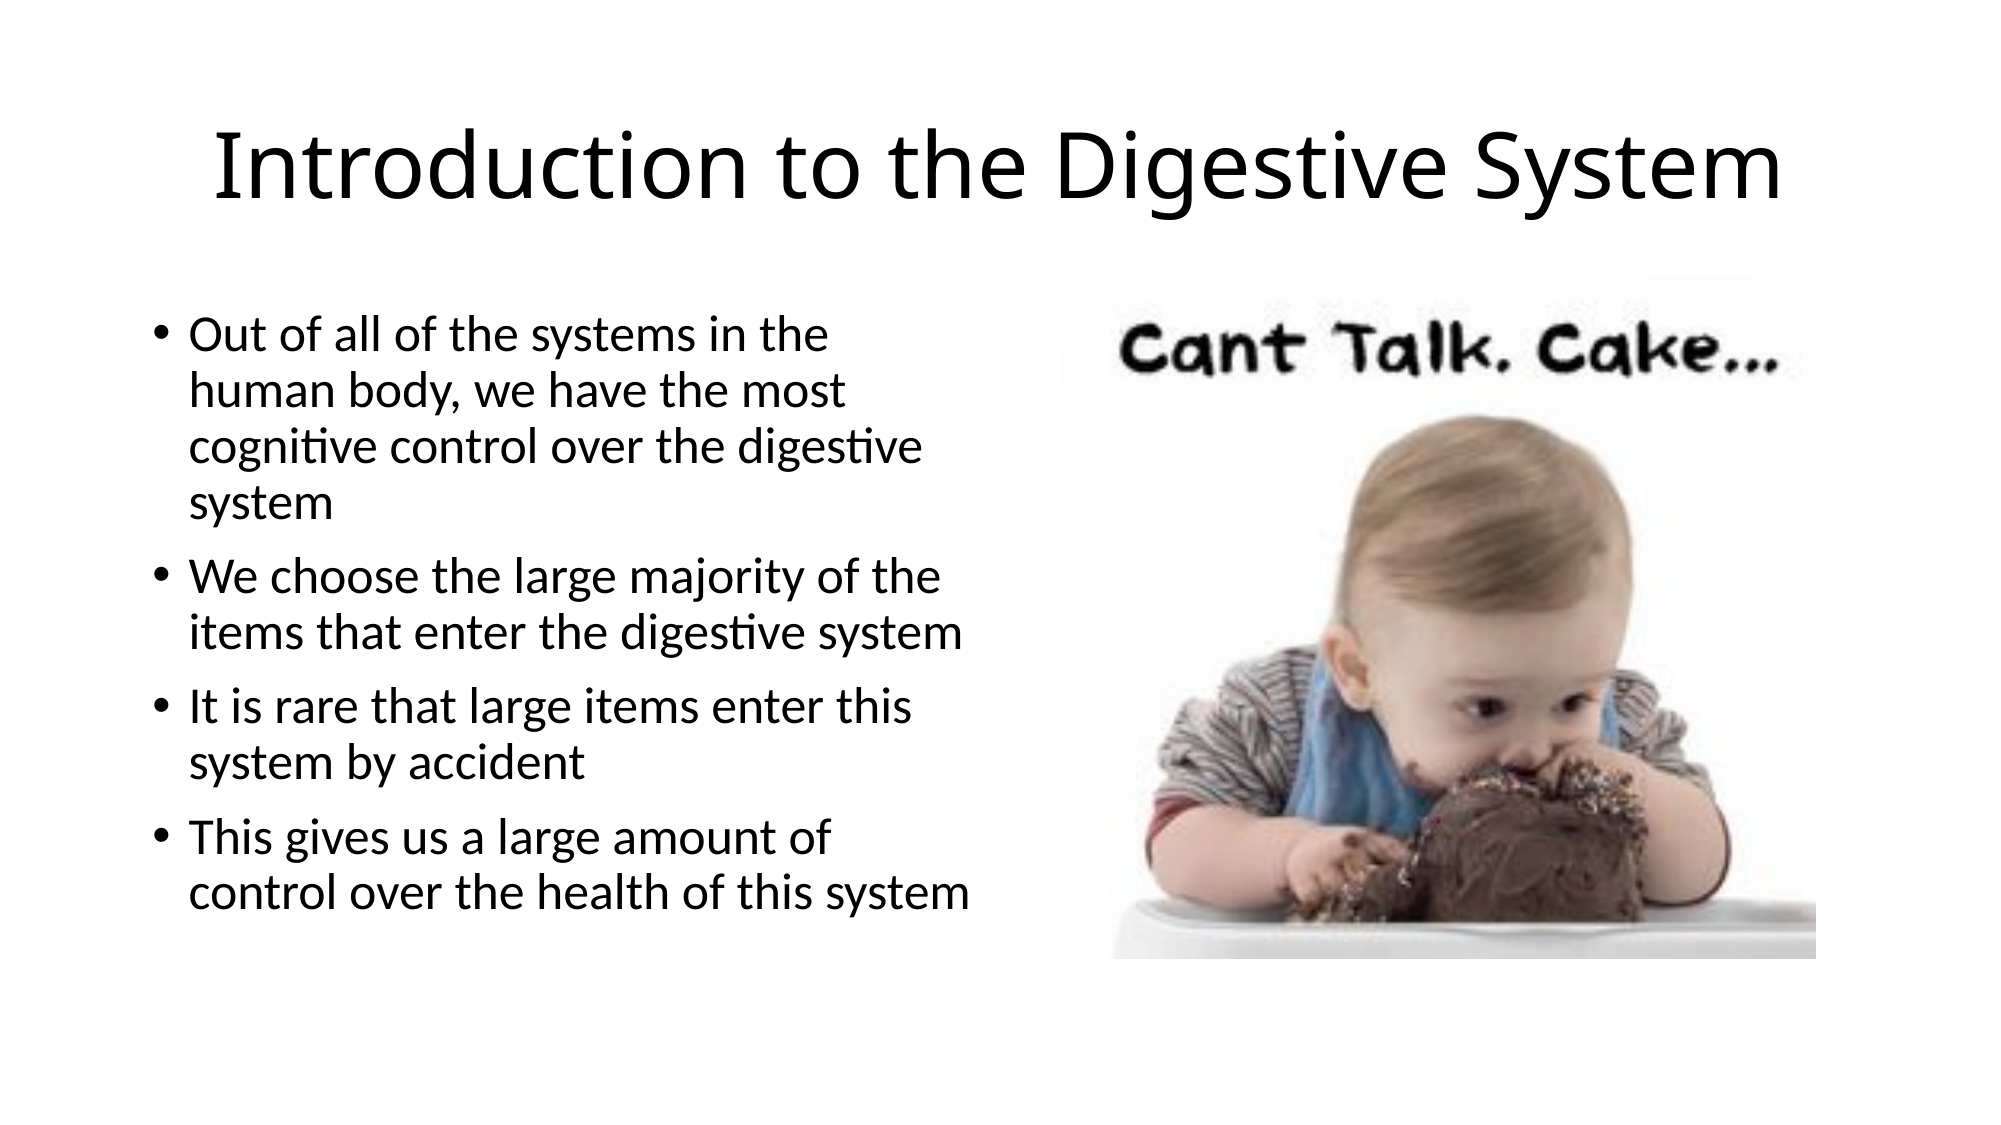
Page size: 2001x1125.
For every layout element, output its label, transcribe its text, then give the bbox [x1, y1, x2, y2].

title Introduction to the Digestive System [137, 59, 1863, 278]
picture [1060, 277, 1816, 959]
list Out of all of the systems in the human body, we have the most cognitive control over the digestive system We choose the large majority of the items that enter the digestive system It is rare that large items enter this system by accident This gives us a large amount of control over the health of this system [137, 299, 988, 1014]
